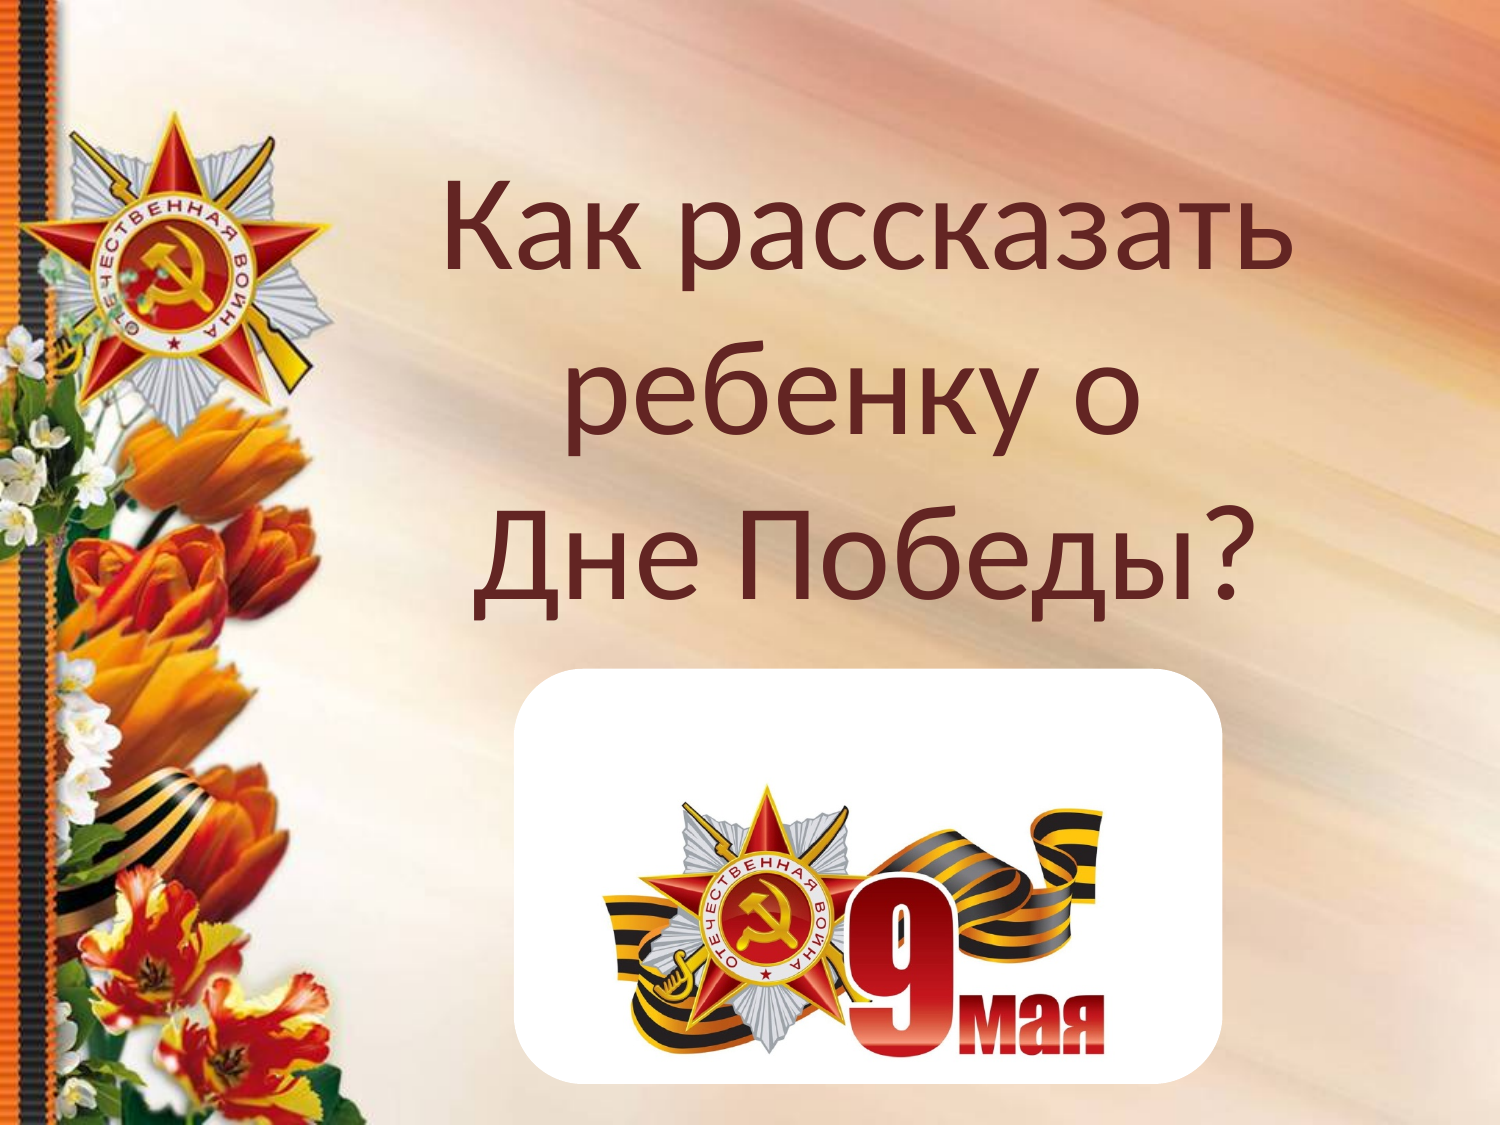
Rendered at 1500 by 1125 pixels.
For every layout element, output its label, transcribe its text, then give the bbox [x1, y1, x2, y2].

picture [0, 0, 1500, 1125]
title Как рассказать ребенку о Дне Победы? [348, 66, 1388, 693]
